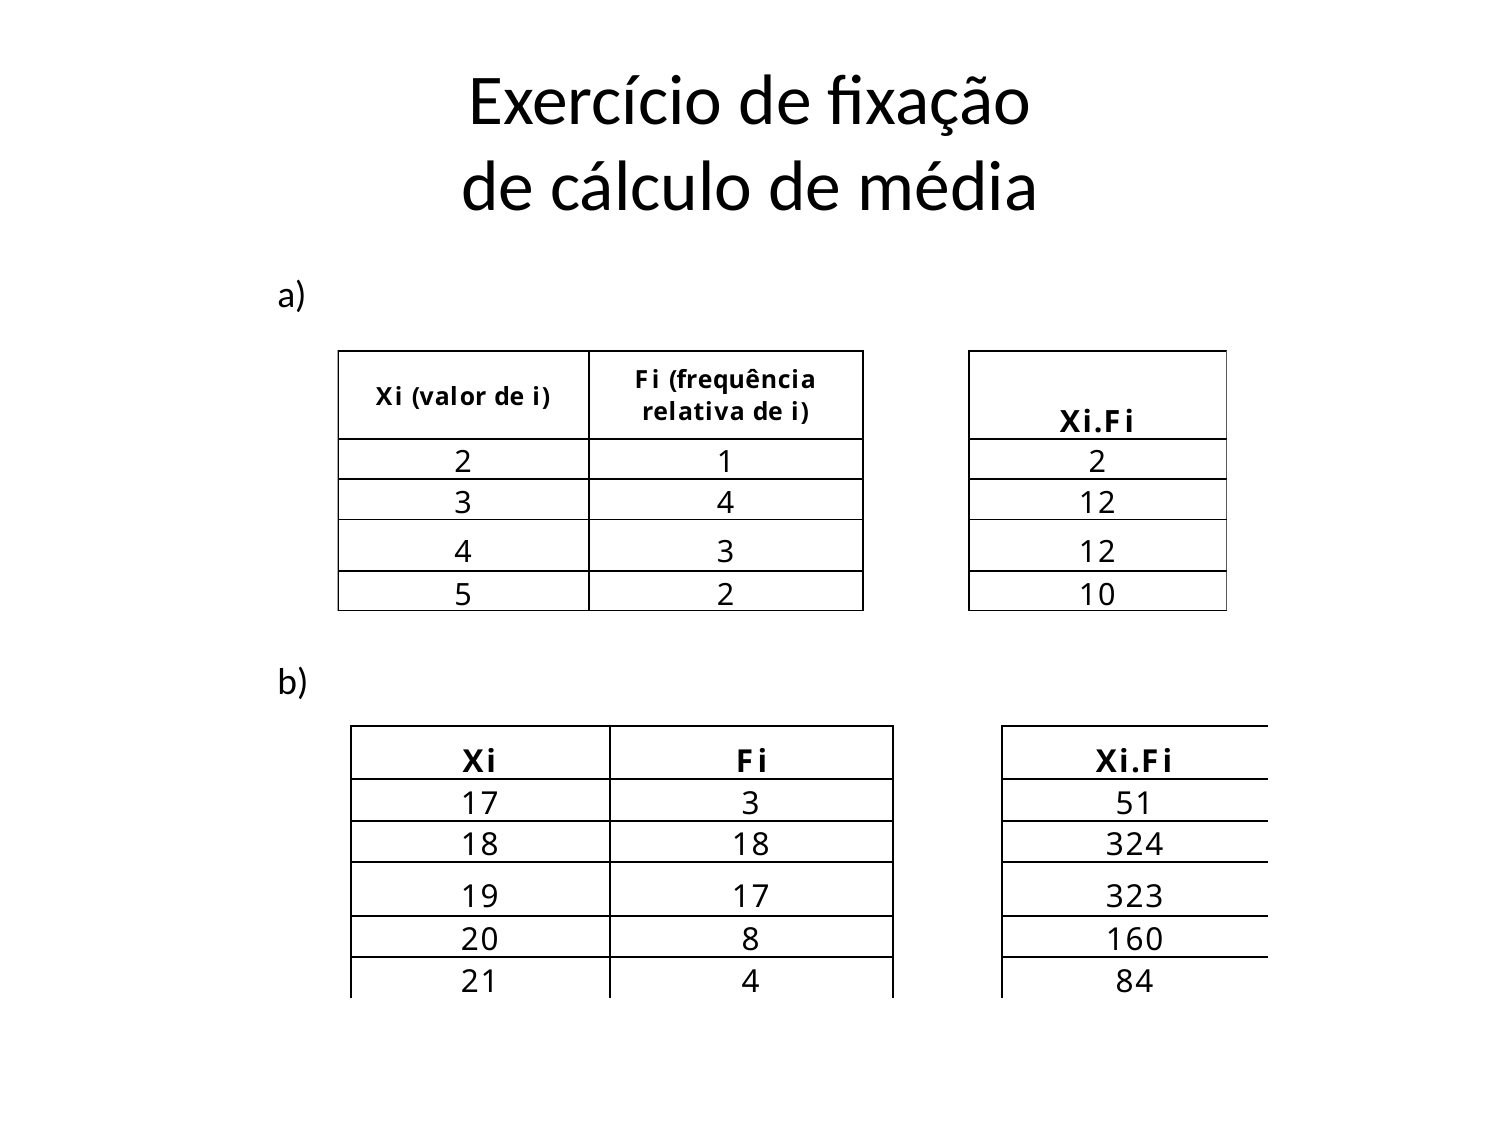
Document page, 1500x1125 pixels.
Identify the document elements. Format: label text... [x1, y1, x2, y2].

text_box b) [262, 649, 400, 710]
picture [337, 349, 1229, 613]
text_box a) [262, 262, 400, 323]
picture [349, 724, 1271, 1001]
title Exercício de fixação de cálculo de média [75, 45, 1425, 233]
